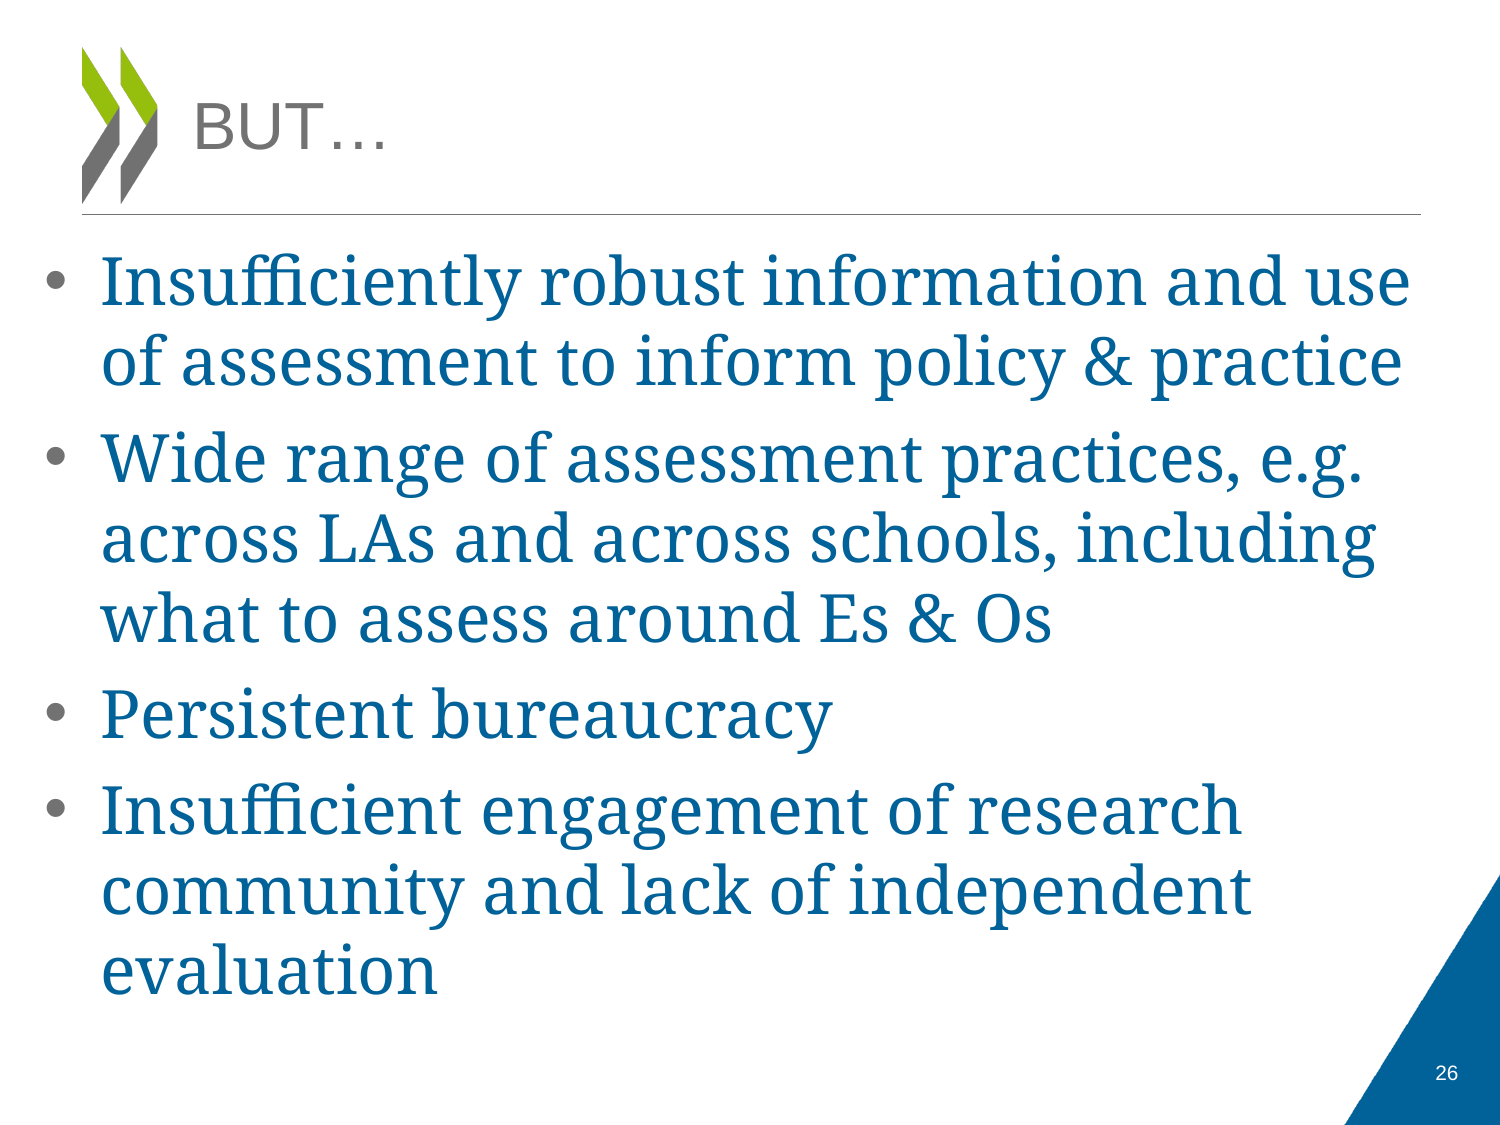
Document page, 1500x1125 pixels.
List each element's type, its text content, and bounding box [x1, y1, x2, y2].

list Insufficiently robust information and use of assessment to inform policy & practice Wide range of assessment practices, e.g. across LAs and across schools, including what to assess around Es & Os Persistent bureaucracy Insufficient engagement of research community and lack of independent evaluation [29, 231, 1459, 1106]
title BUT… [177, 38, 1394, 207]
slide_number 26 [1417, 1051, 1474, 1092]
picture [1344, 874, 1500, 1125]
